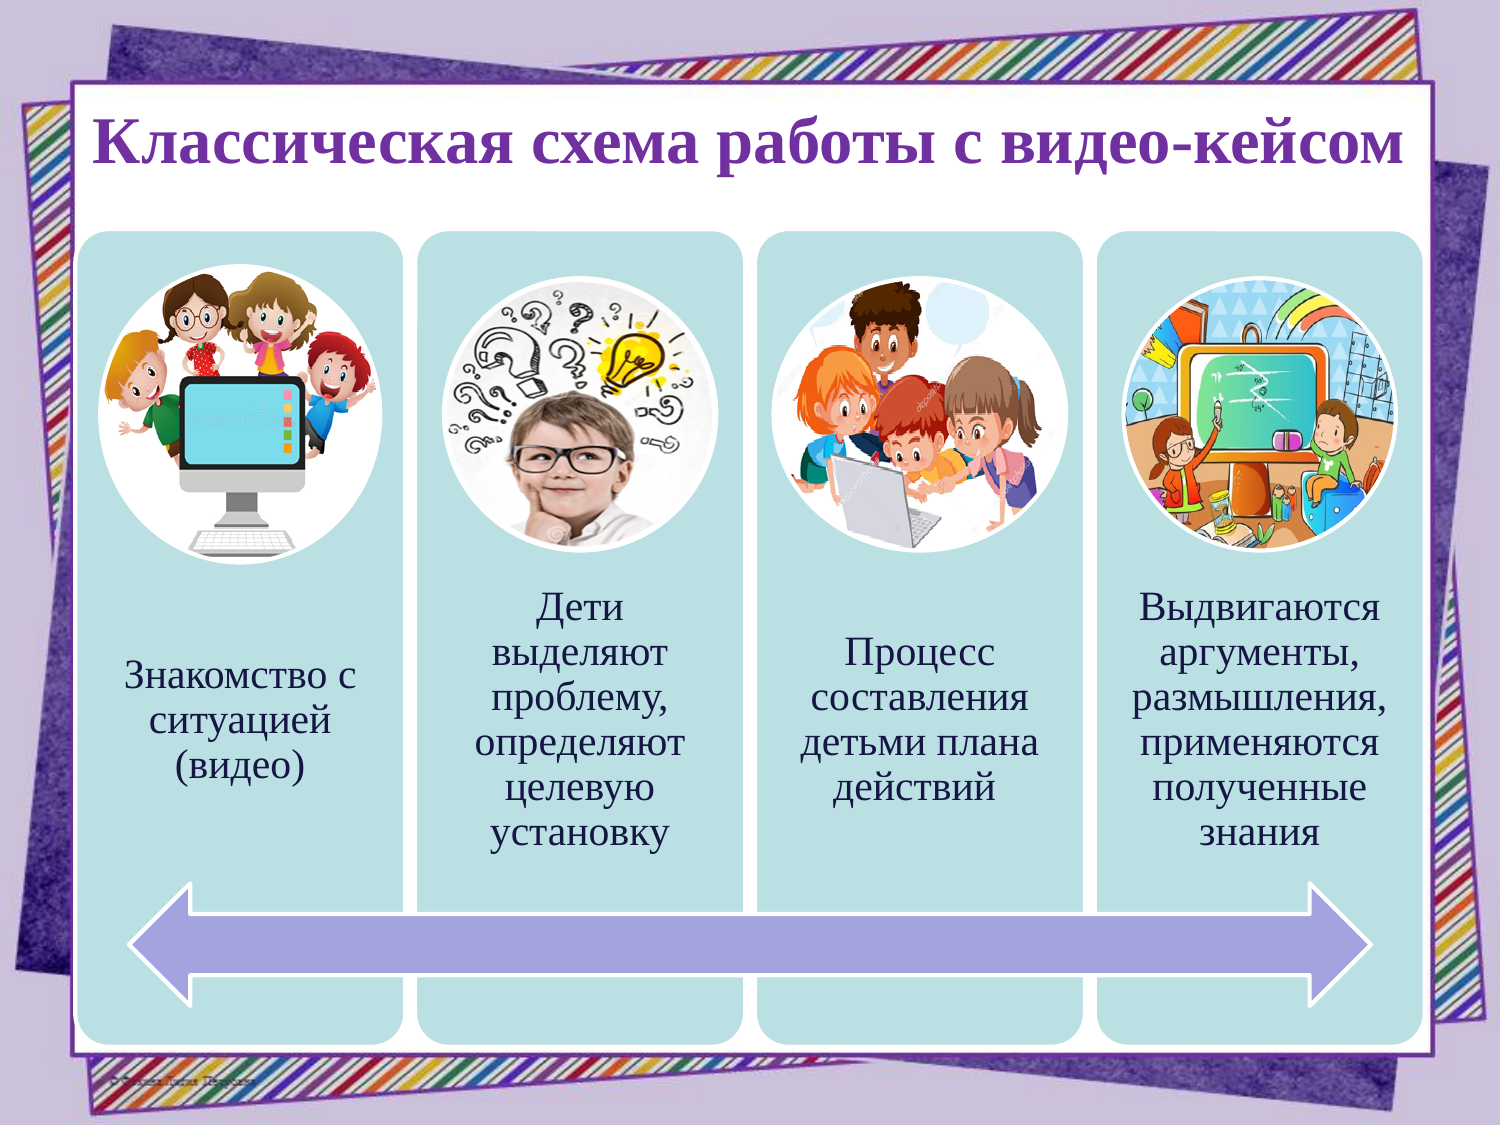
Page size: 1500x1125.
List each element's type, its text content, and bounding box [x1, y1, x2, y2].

picture [0, 0, 1500, 1125]
title Классическая схема работы с видео-кейсом [75, 90, 1425, 228]
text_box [74, 228, 1426, 1048]
